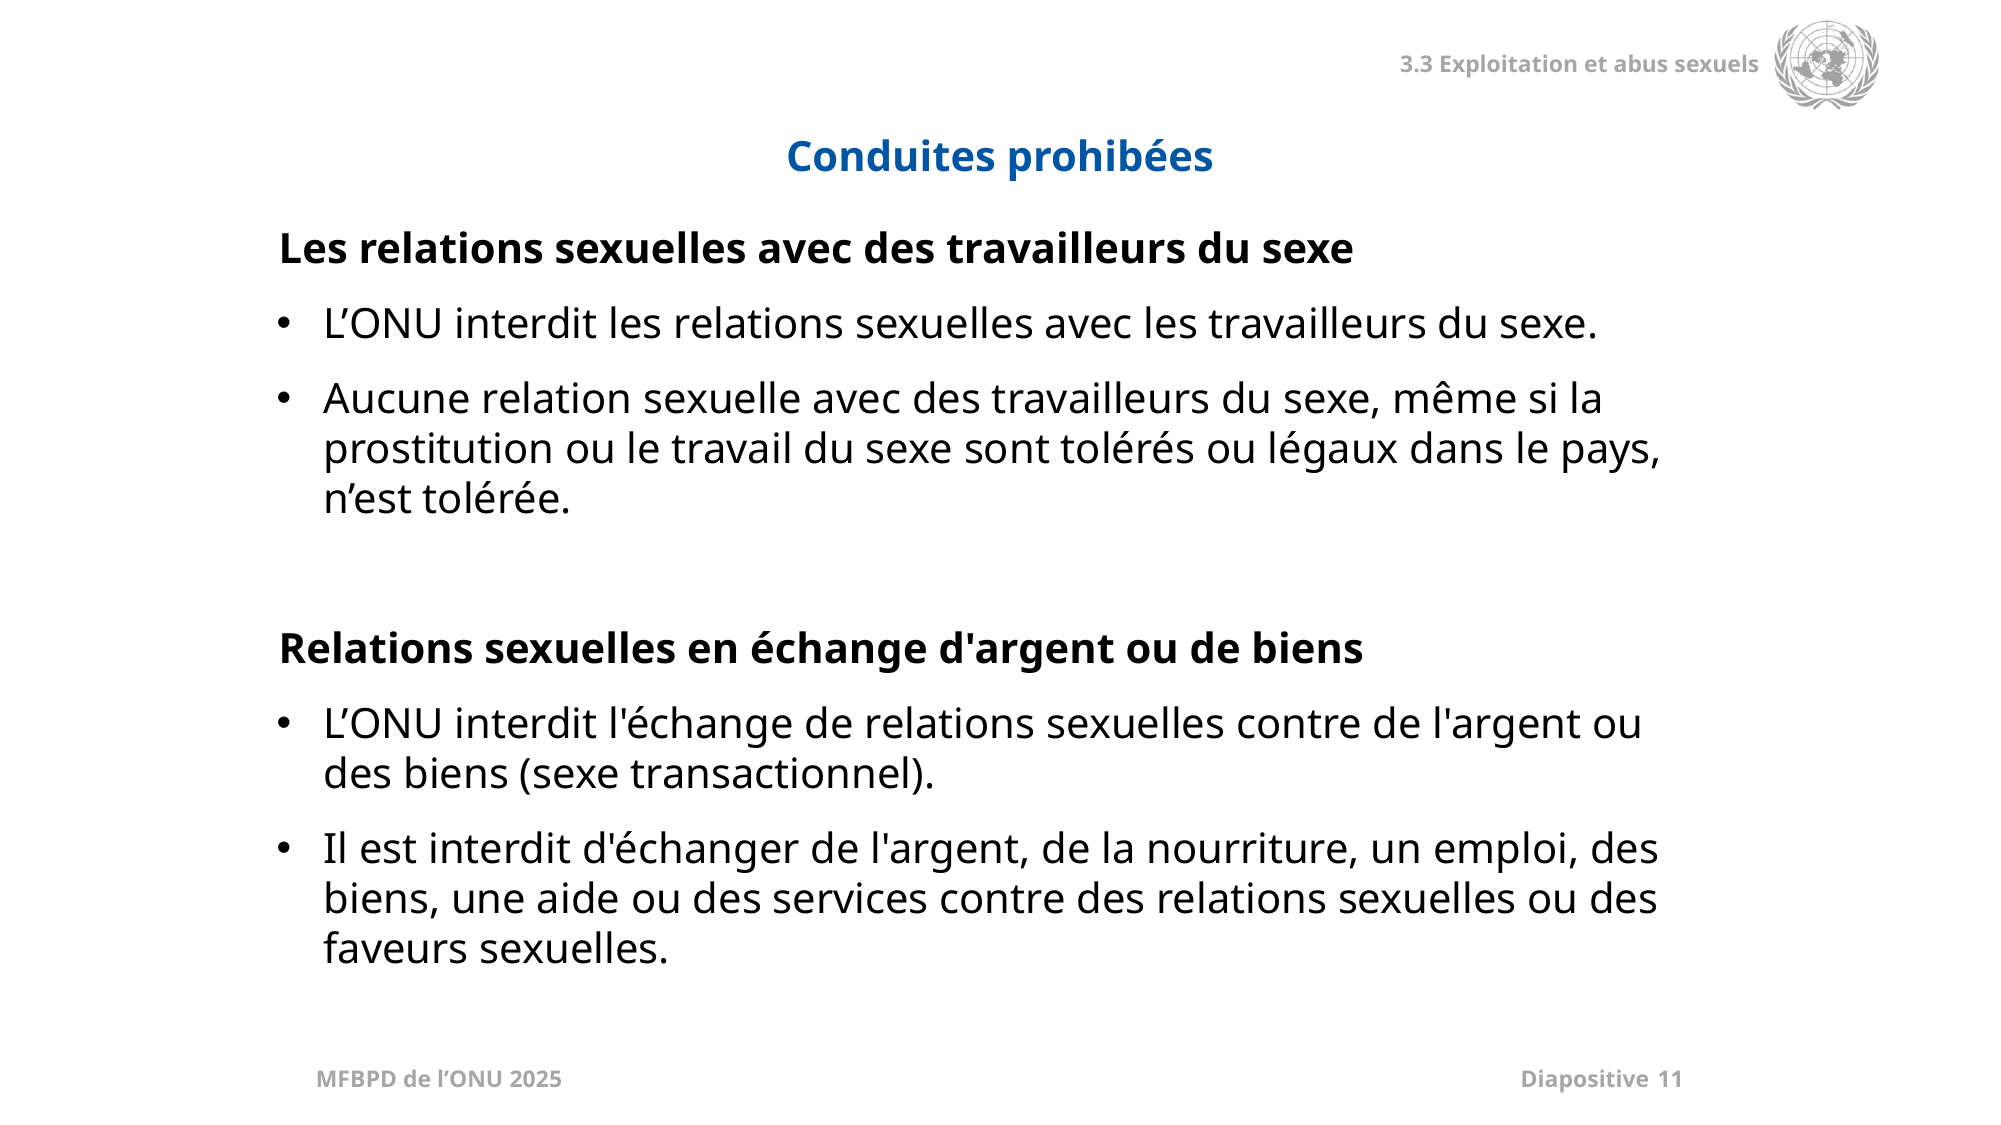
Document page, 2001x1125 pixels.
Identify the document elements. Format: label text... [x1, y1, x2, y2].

text_box Conduites prohibées [337, 122, 1662, 188]
text_box Les relations sexuelles avec des travailleurs du sexe L’ONU interdit les relations sexuelles avec les travailleurs du sexe. Aucune relation sexuelle avec des travailleurs du sexe, même si la prostitution ou le travail du sexe sont tolérés ou légaux dans le pays, n’est tolérée. Relations sexuelles en échange d'argent ou de biens L’ONU interdit l'échange de relations sexuelles contre de l'argent ou des biens (sexe transactionnel). Il est interdit d'échanger de l'argent, de la nourriture, un emploi, des biens, une aide ou des services contre des relations sexuelles ou des faveurs sexuelles. [261, 214, 1739, 1055]
